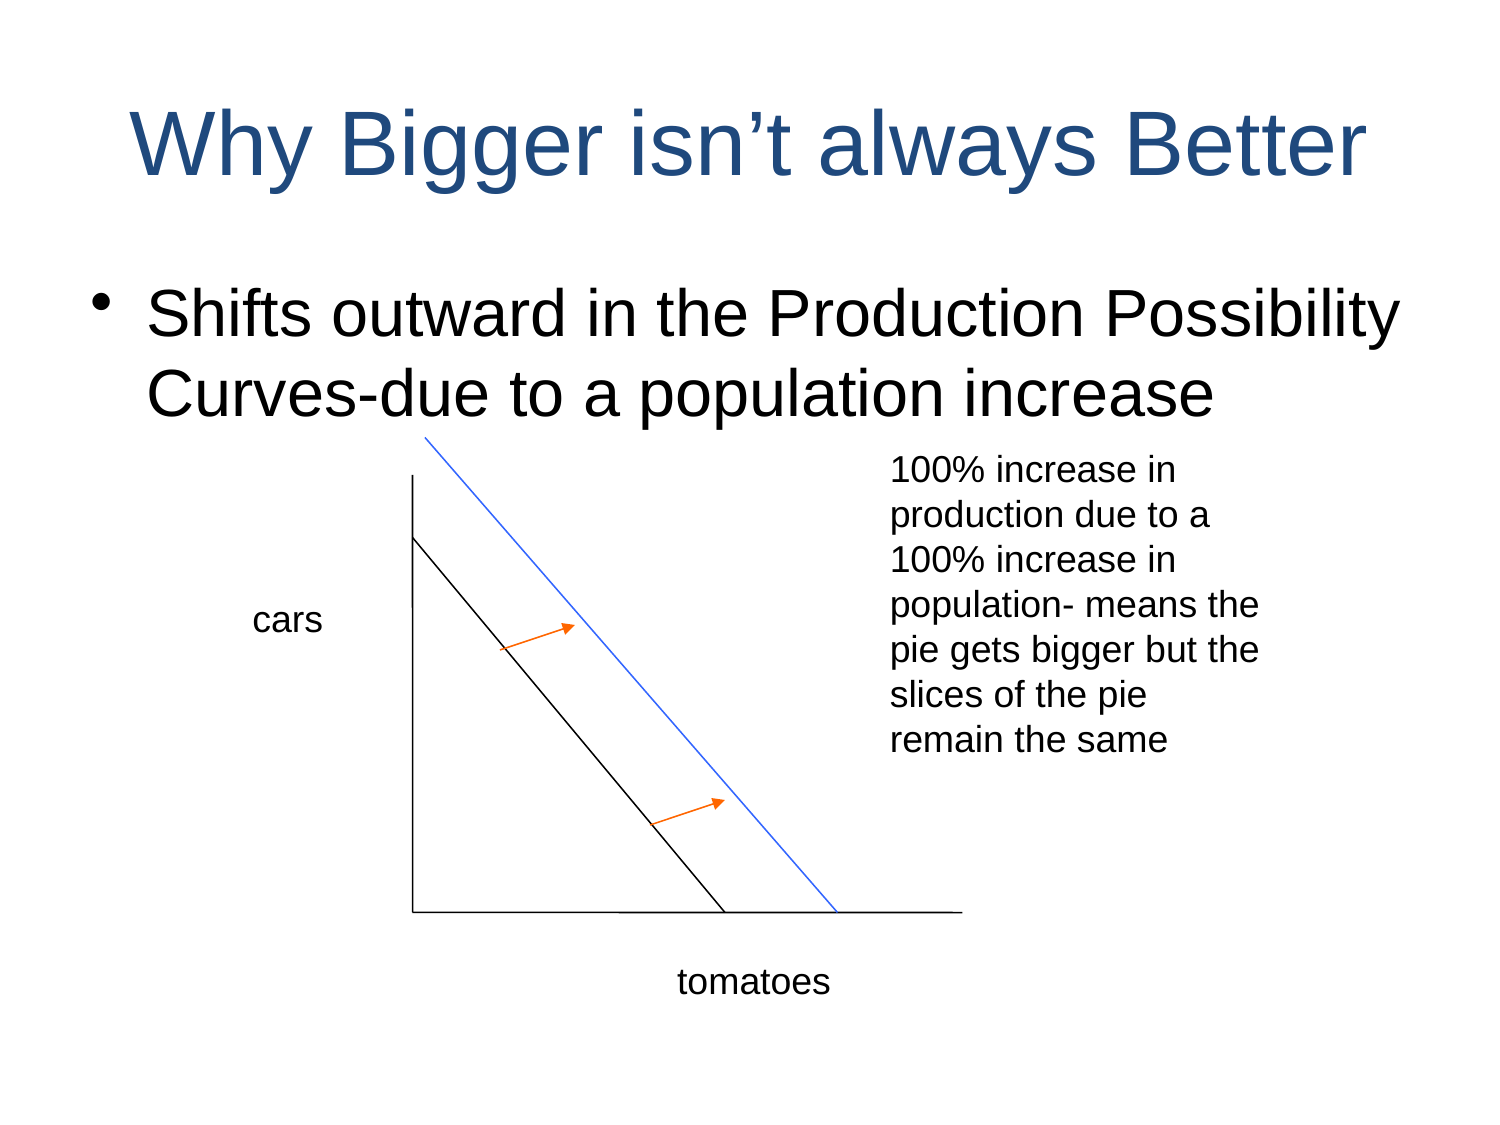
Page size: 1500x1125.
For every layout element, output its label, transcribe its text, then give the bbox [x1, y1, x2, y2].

text_box [649, 798, 725, 826]
list Shifts outward in the Production Possibility Curves-due to a population increase [75, 262, 1425, 1005]
text_box [499, 623, 575, 651]
text_box tomatoes [662, 949, 875, 1010]
text_box cars [237, 587, 375, 648]
title Why Bigger isn’t always Better [75, 45, 1425, 233]
text_box 100% increase in production due to a 100% increase in population- means the pie gets bigger but the slices of the pie remain the same [875, 437, 1275, 768]
